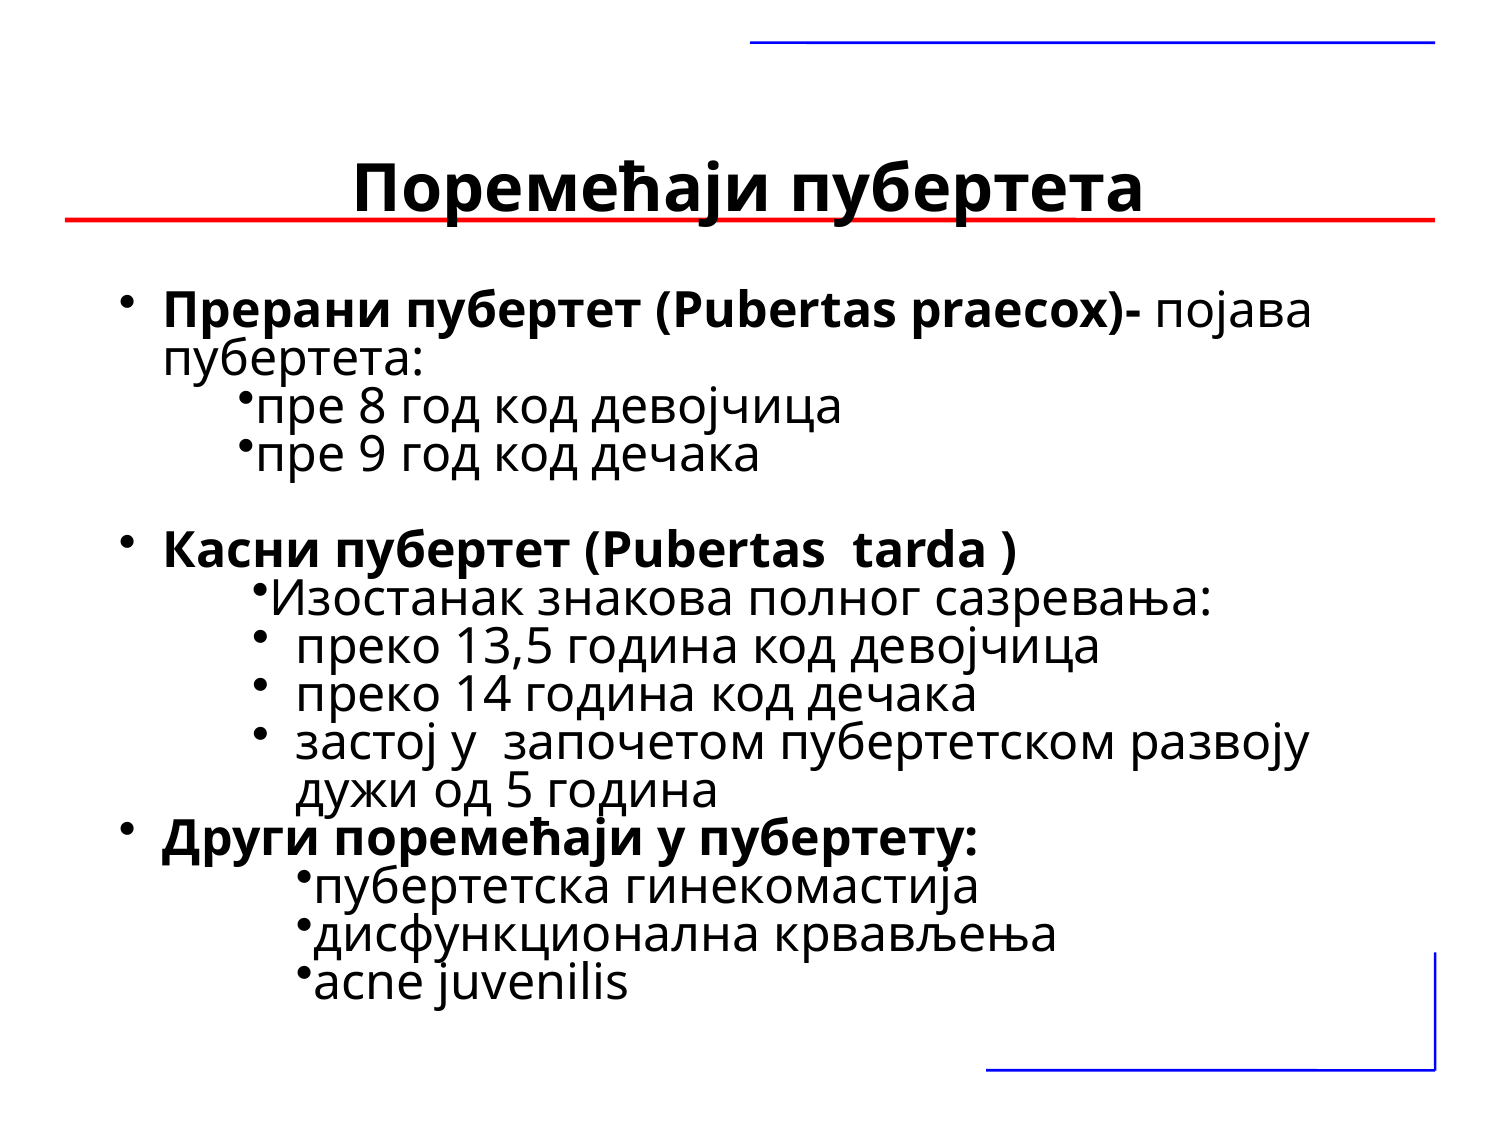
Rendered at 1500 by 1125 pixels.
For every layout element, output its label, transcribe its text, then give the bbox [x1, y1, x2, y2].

list Прерани пубертет (Pubertas praecox)- појава пубертета: пре 8 год код девојчица пре 9 год код дечака Касни пубертет (Pubertas tarda ) Изостанак знакова полног сазревања: преко 13,5 година код девојчица преко 14 година код дечака застој у започетом пубертетском развоју дужи од 5 година Други поремећаји у пубертету: пубертетска гинекомастија дисфункционална крвављења acne juvenilis [74, 281, 1426, 1006]
title Поремећаји пубертета [74, 19, 1424, 233]
